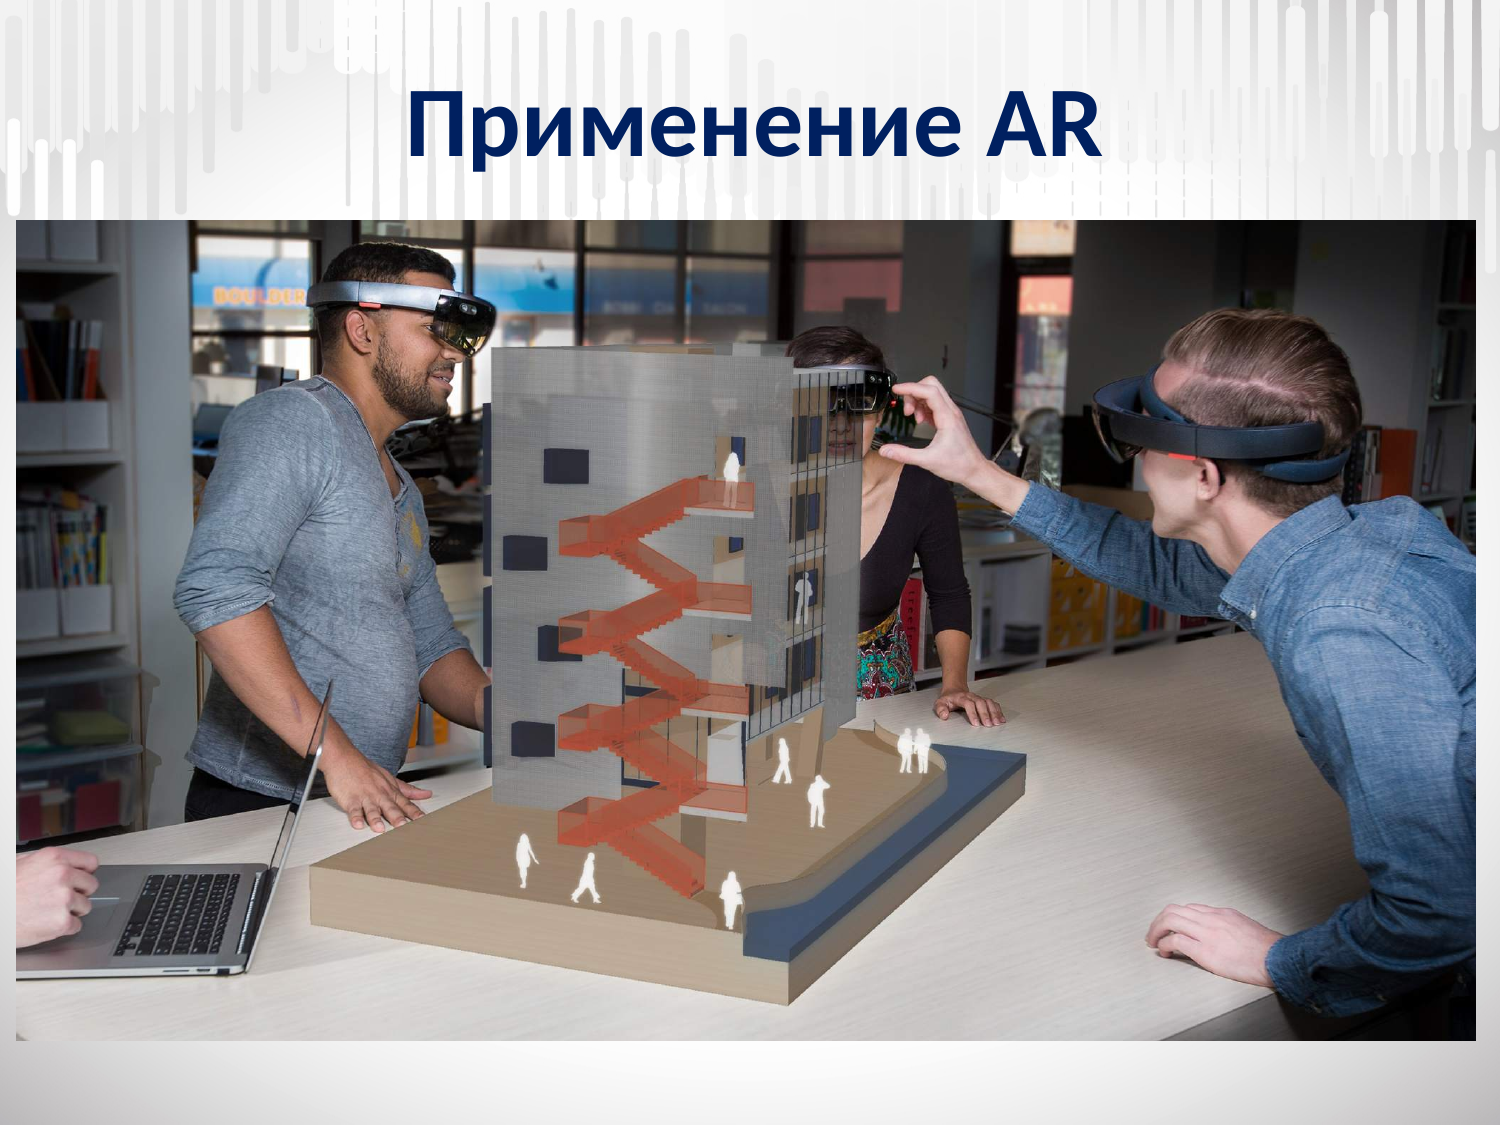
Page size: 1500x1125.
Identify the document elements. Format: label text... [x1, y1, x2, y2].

title Применение AR [107, 58, 1402, 190]
picture [0, 0, 1500, 1125]
